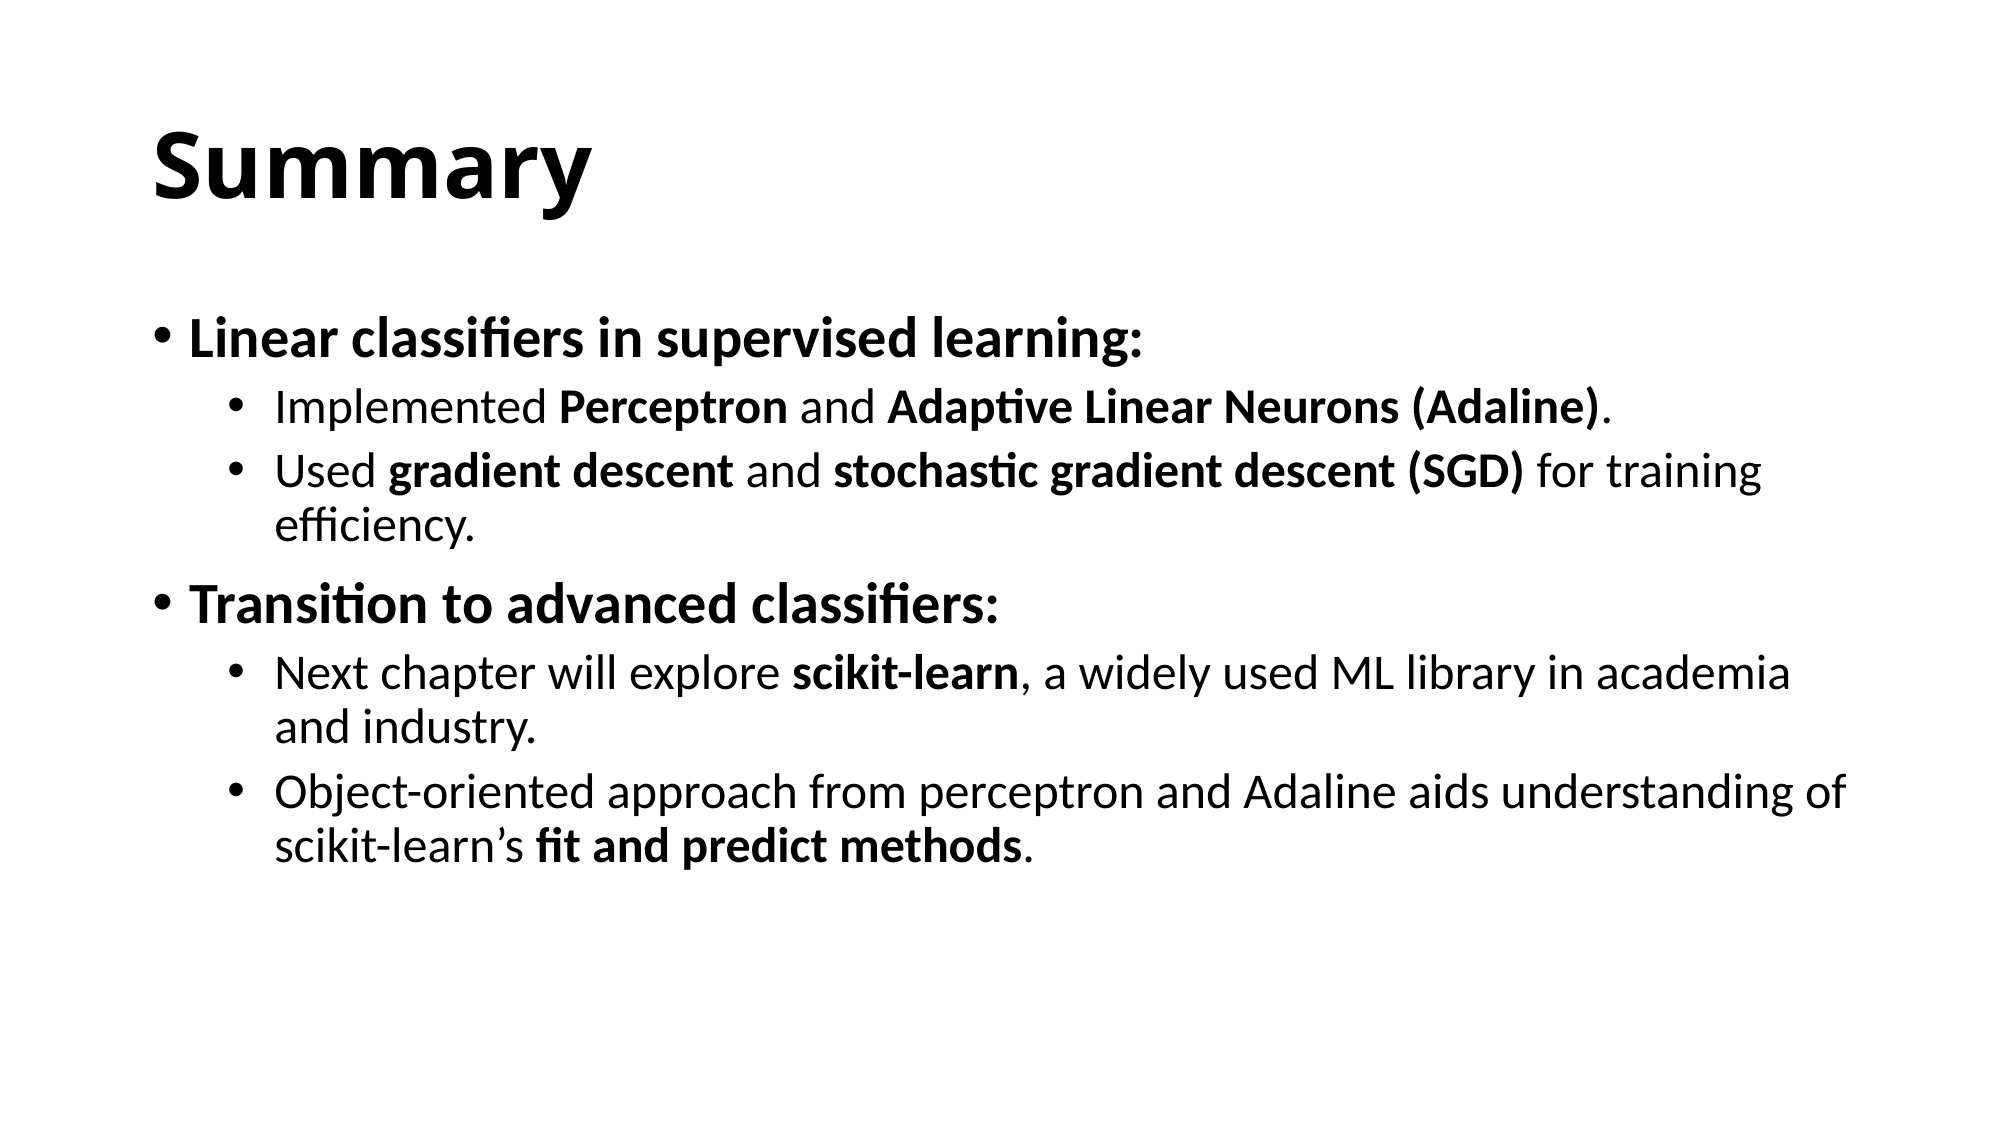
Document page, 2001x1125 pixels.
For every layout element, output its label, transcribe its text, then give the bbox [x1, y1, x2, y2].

title Summary [137, 59, 1863, 278]
list Linear classifiers in supervised learning: Implemented Perceptron and Adaptive Linear Neurons (Adaline). Used gradient descent and stochastic gradient descent (SGD) for training efficiency. Transition to advanced classifiers: Next chapter will explore scikit-learn, a widely used ML library in academia and industry. Object-oriented approach from perceptron and Adaline aids understanding of scikit-learn’s fit and predict methods. [137, 299, 1863, 1014]
